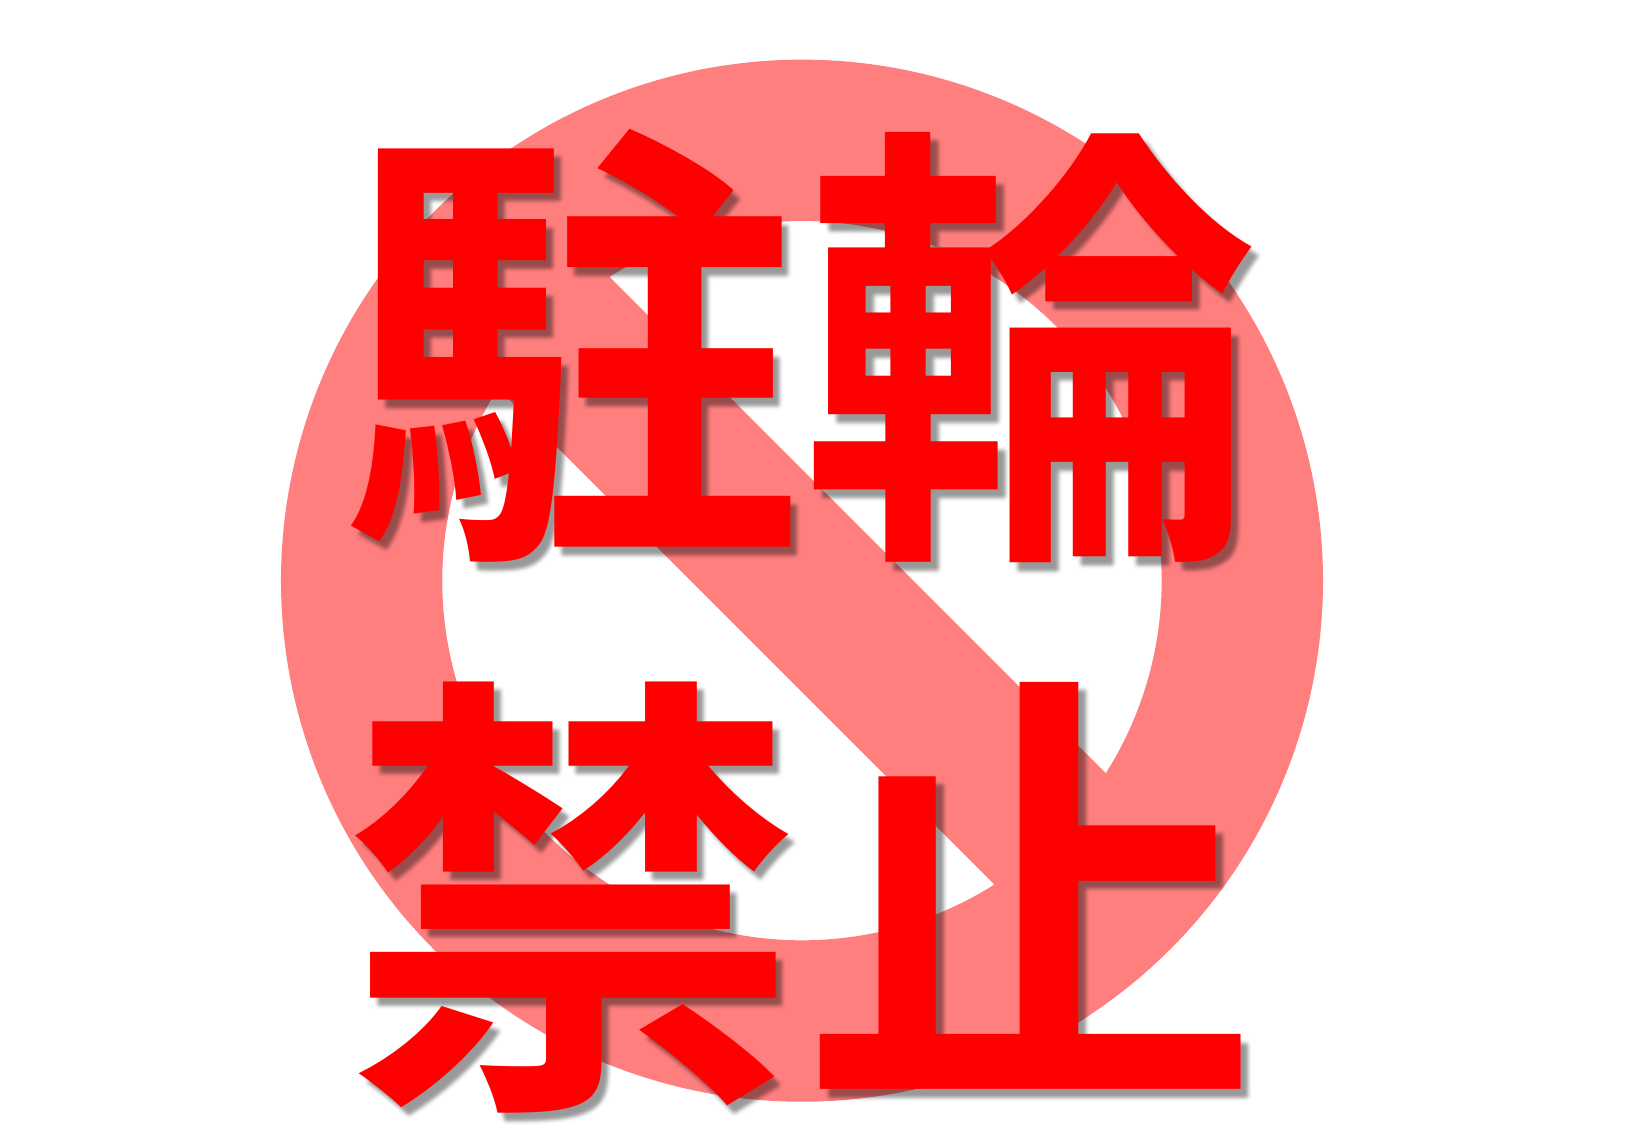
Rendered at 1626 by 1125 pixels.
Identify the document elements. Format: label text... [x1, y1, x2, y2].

text_box [1287, 384, 1326, 777]
text_box [278, 359, 328, 802]
text_box 駐輪 禁止 [328, 56, 1276, 1125]
